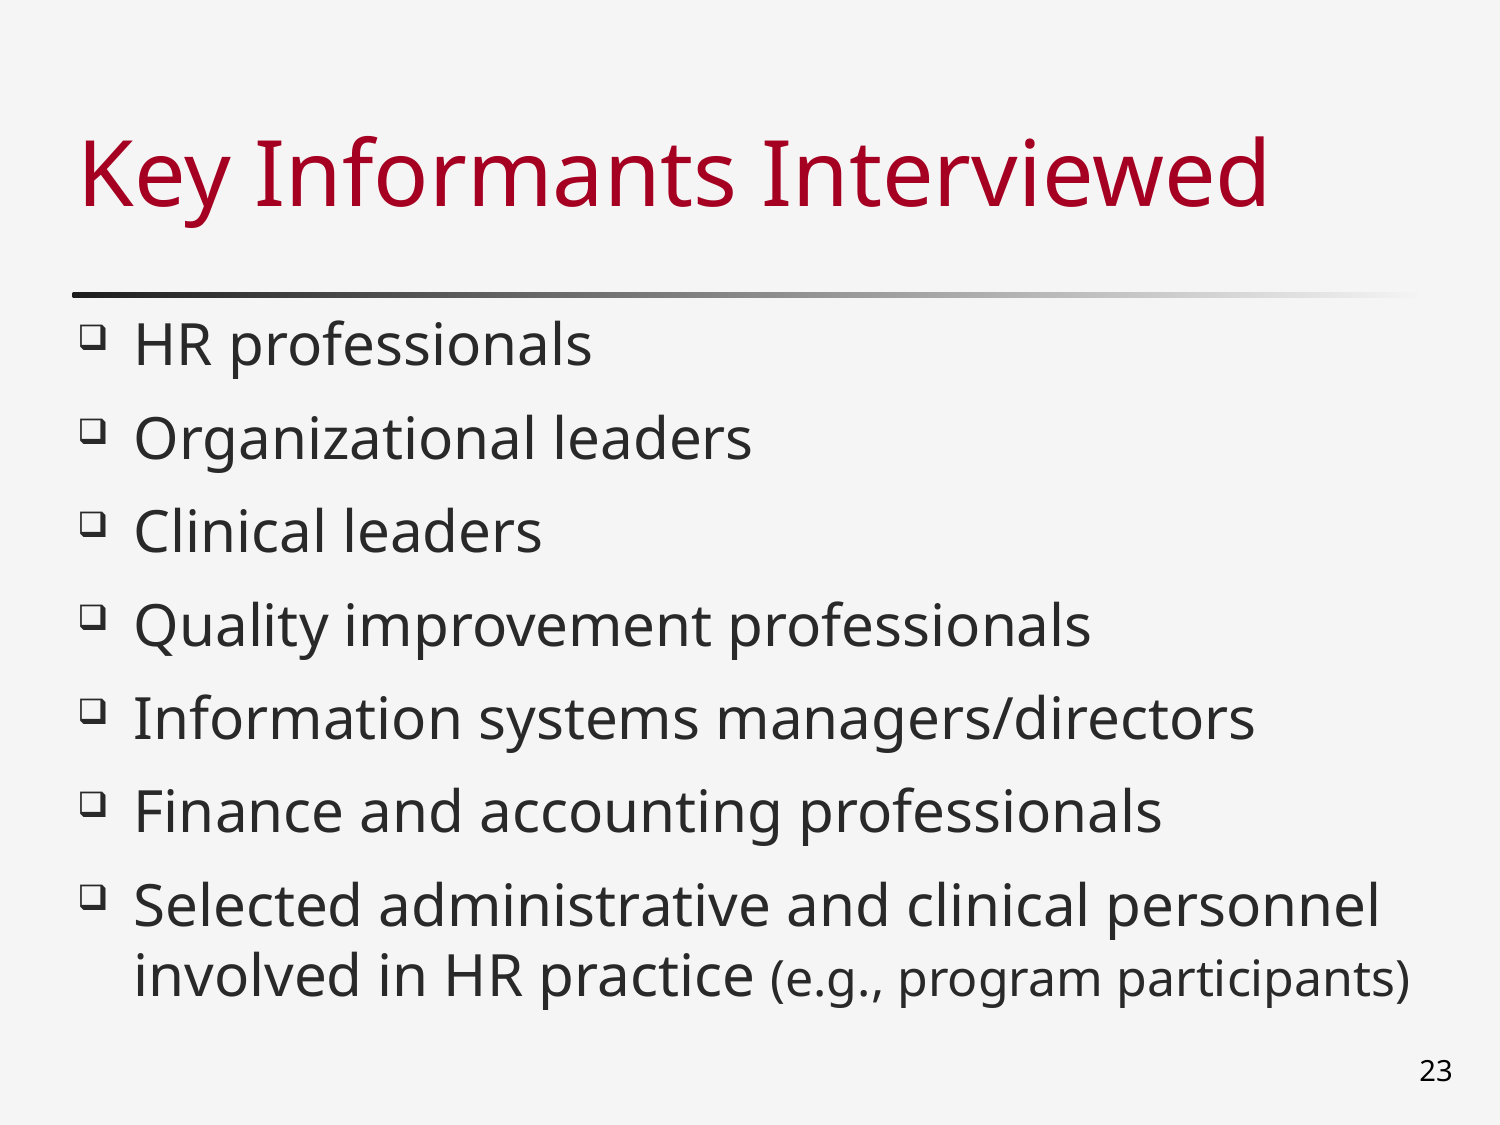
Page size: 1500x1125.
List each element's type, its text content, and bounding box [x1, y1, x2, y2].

slide_number 23 [1154, 1023, 1468, 1100]
list HR professionals Organizational leaders Clinical leaders Quality improvement professionals Information systems managers/directors Finance and accounting professionals Selected administrative and clinical personnel involved in HR practice (e.g., program participants) [62, 299, 1463, 1013]
title Key Informants Interviewed [62, 74, 1463, 266]
